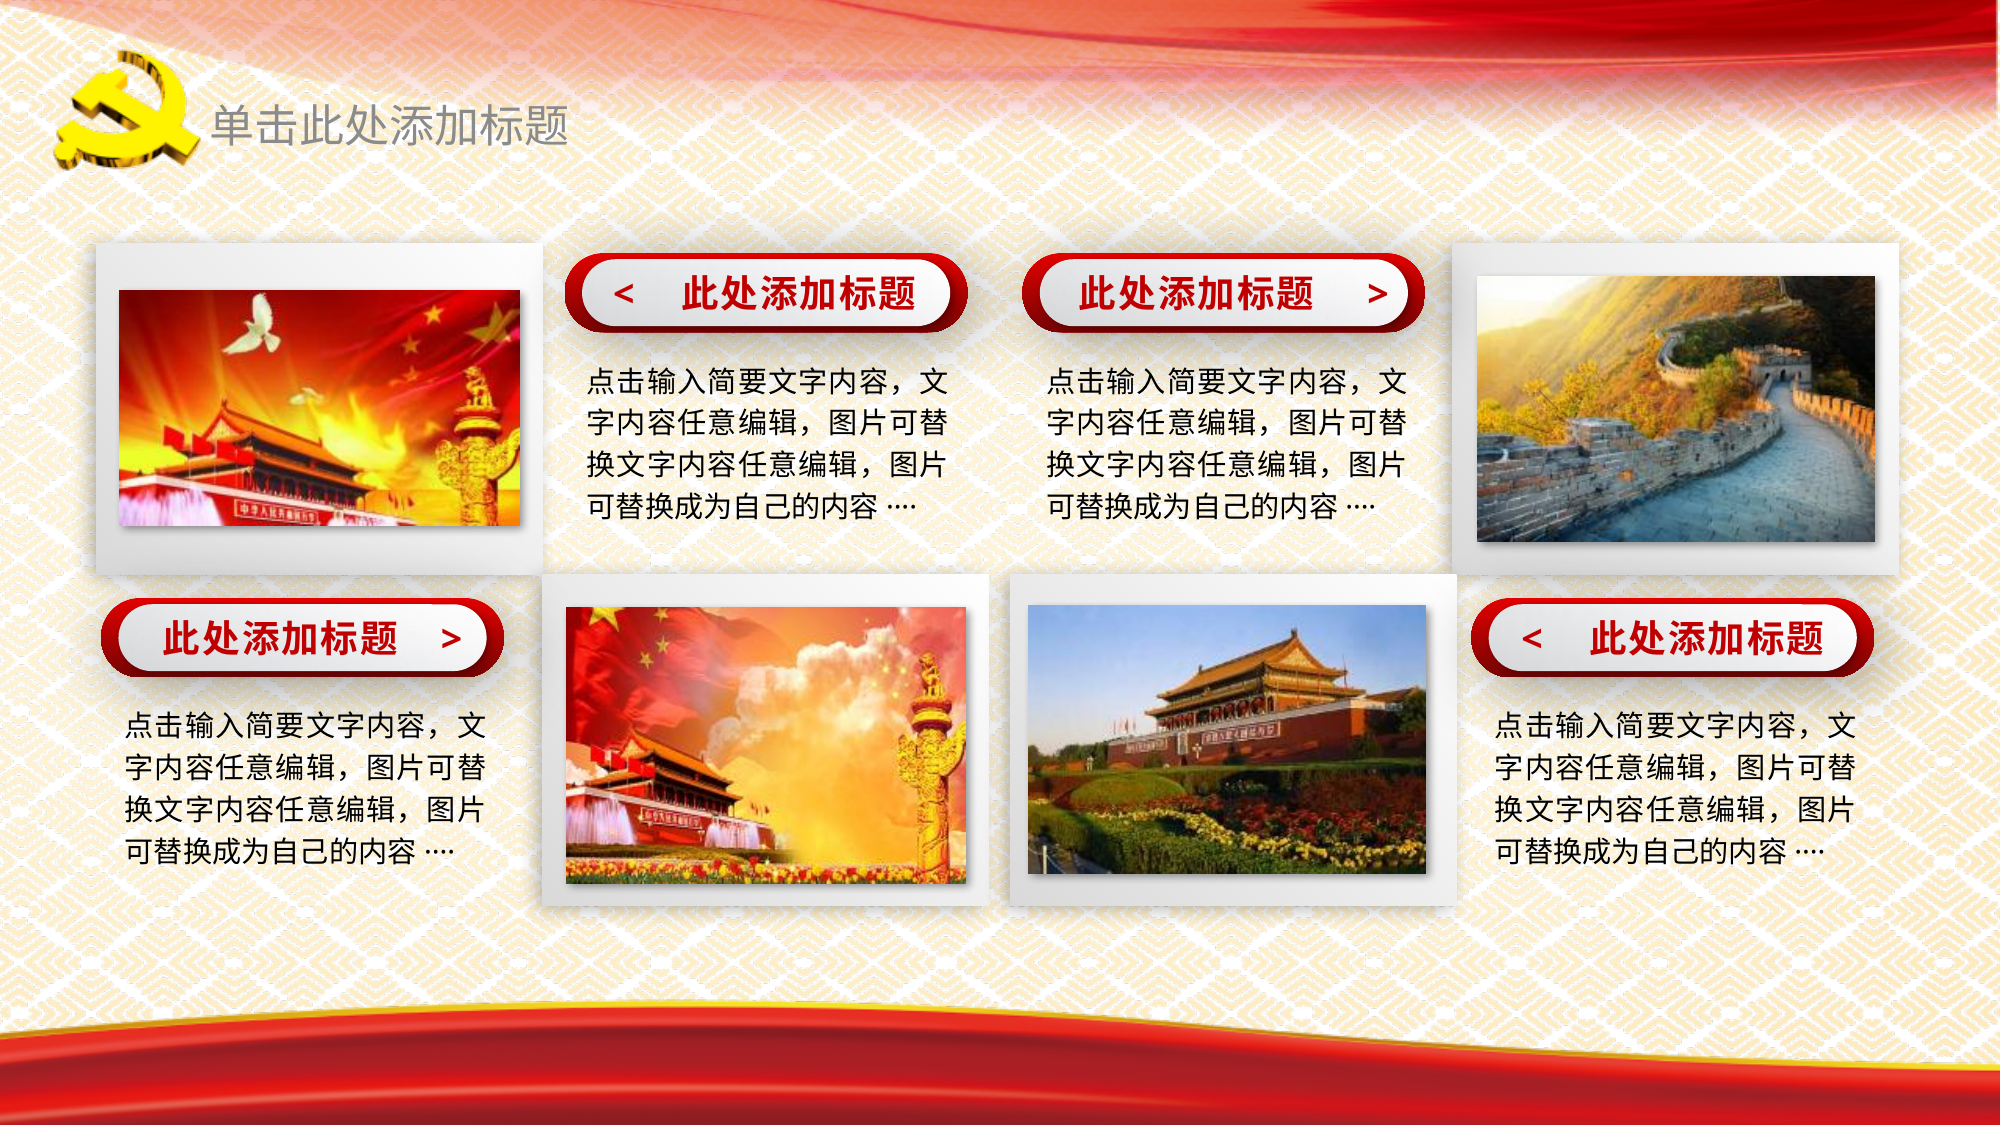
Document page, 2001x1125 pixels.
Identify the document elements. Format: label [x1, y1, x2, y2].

text_box [542, 574, 990, 906]
text_box [1452, 243, 1900, 575]
picture [0, 0, 2000, 1125]
text_box [1022, 252, 1426, 333]
text_box [101, 597, 504, 678]
text_box [1471, 597, 1875, 678]
text_box [1009, 574, 1457, 906]
text_box [96, 243, 543, 575]
text_box [564, 252, 968, 333]
